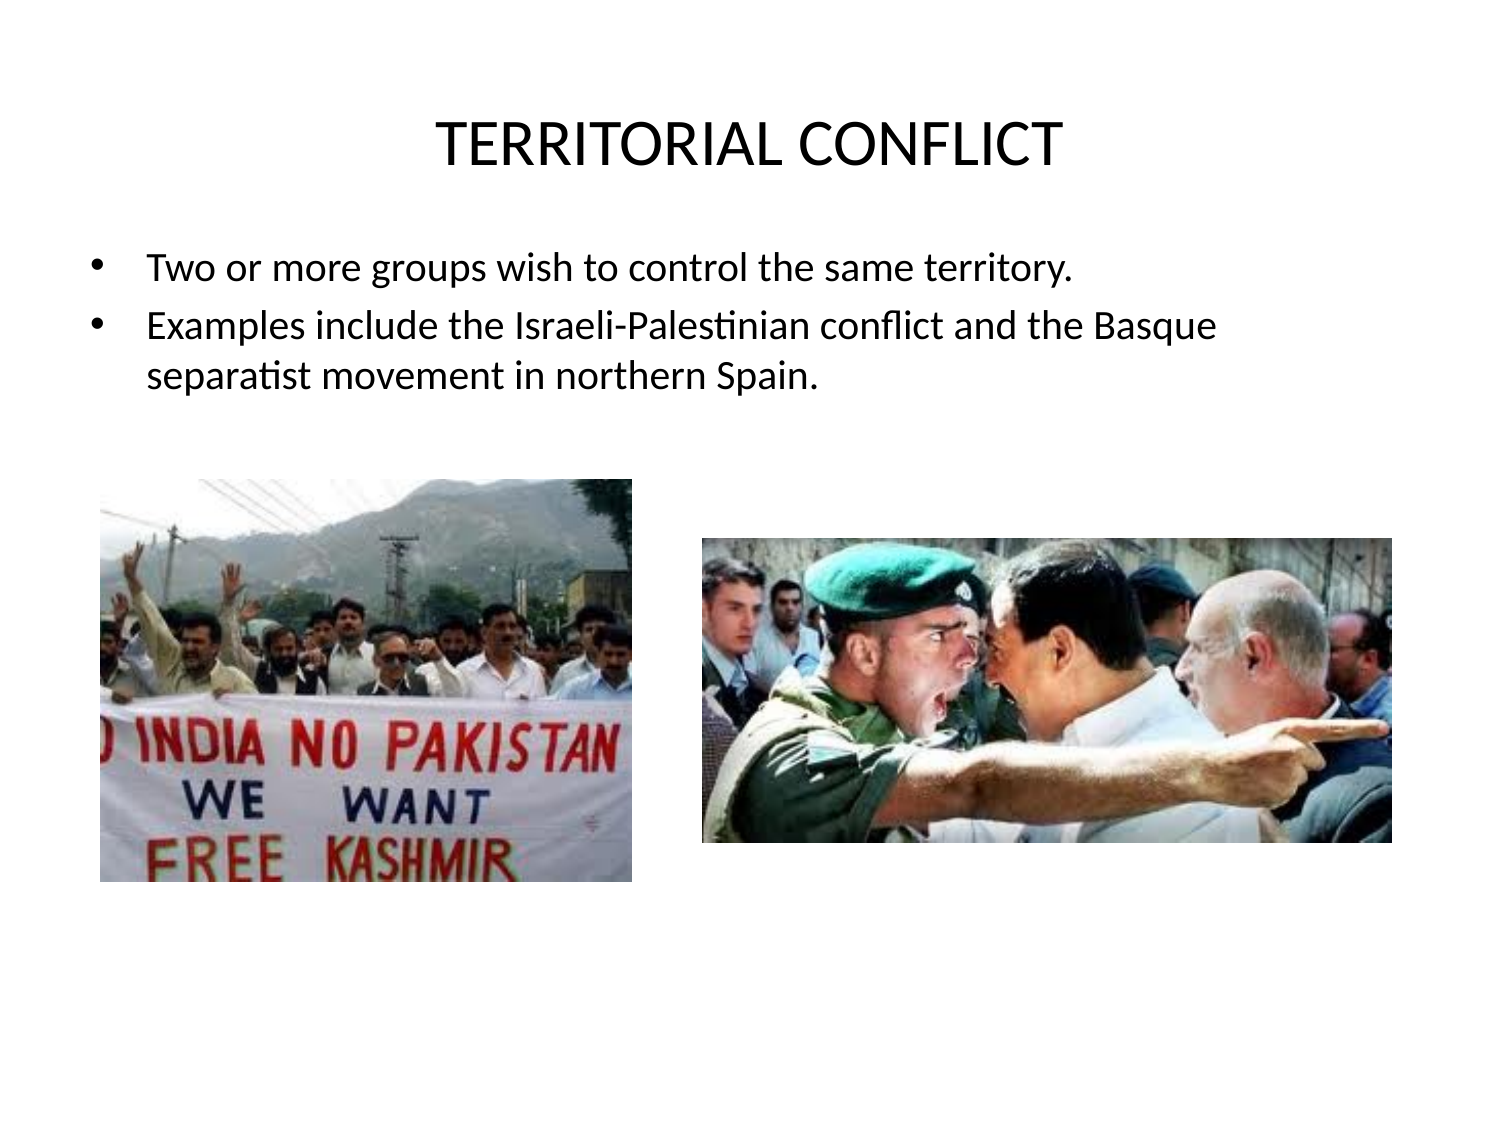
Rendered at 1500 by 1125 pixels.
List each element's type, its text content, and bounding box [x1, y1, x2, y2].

title TERRITORIAL CONFLICT [75, 45, 1425, 233]
picture [702, 538, 1392, 843]
picture [100, 479, 632, 882]
list Two or more groups wish to control the same territory. Examples include the Israeli-Palestinian conflict and the Basque separatist movement in northern Spain. [75, 231, 1341, 563]
